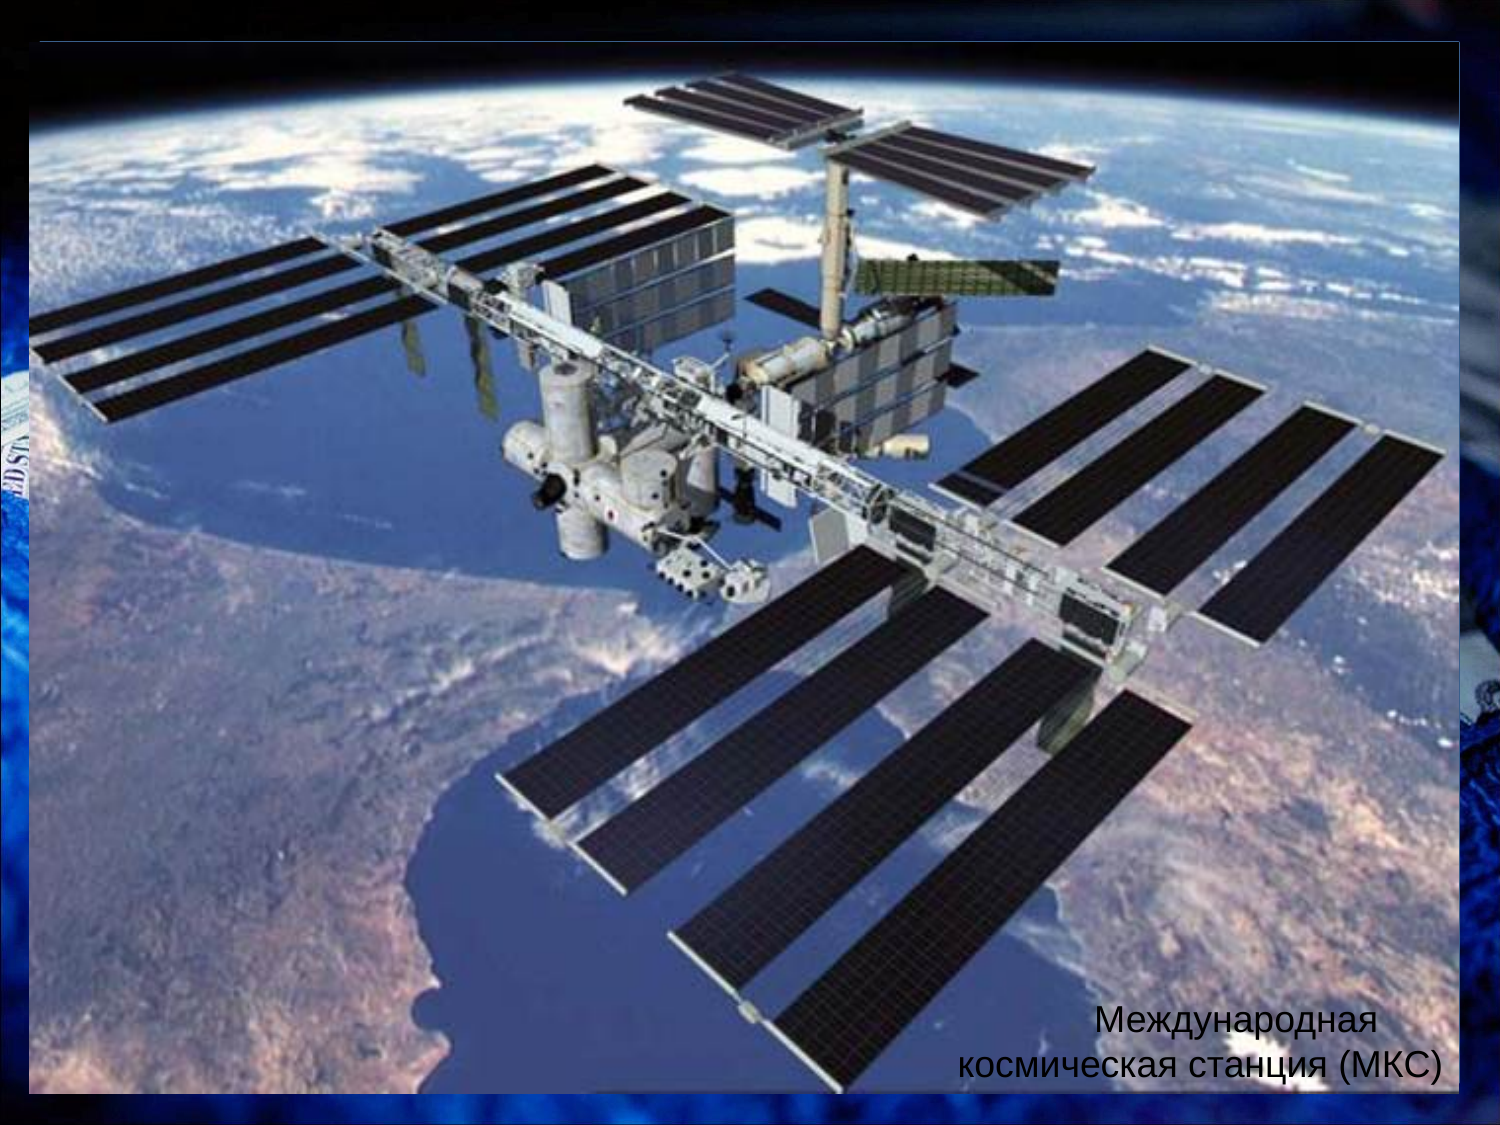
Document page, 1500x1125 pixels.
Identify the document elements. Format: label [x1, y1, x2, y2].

picture [0, 0, 1500, 1125]
list [29, 42, 1459, 1095]
